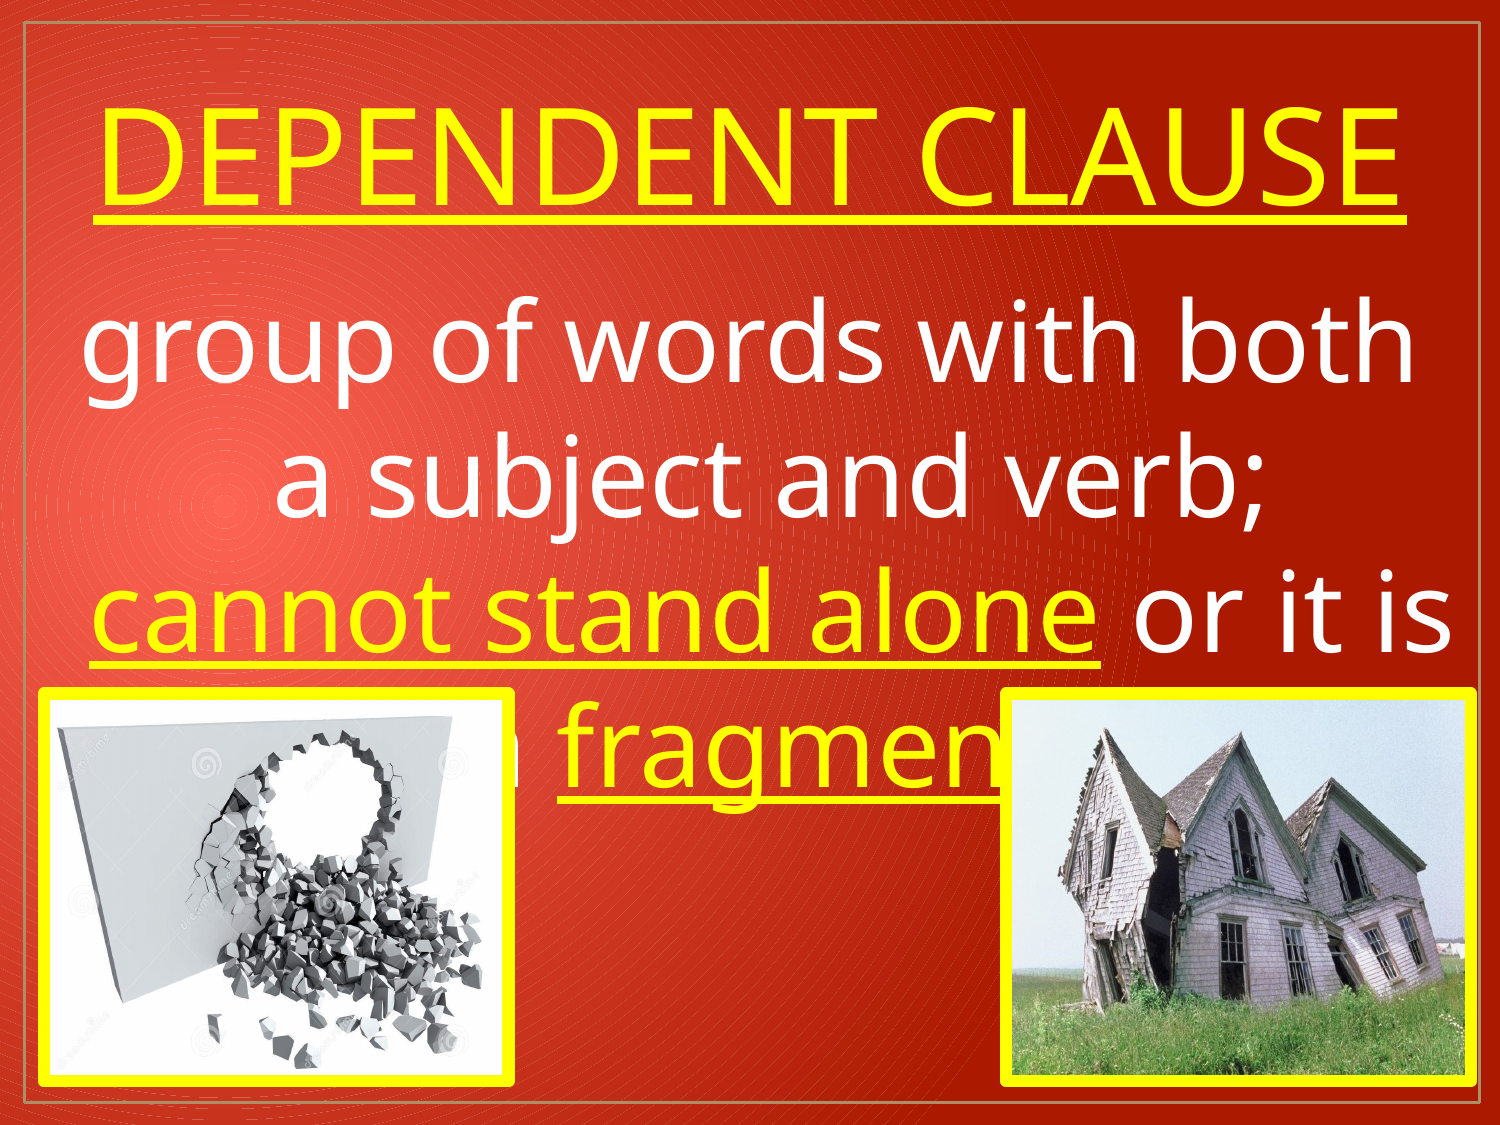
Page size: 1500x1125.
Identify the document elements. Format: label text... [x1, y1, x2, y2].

picture [1012, 699, 1465, 1076]
text_box DEPENDENT CLAUSE [24, 62, 1475, 240]
picture [49, 699, 503, 1076]
list group of words with both a subject and verb; cannot stand alone or it is a fragment [24, 262, 1475, 1005]
